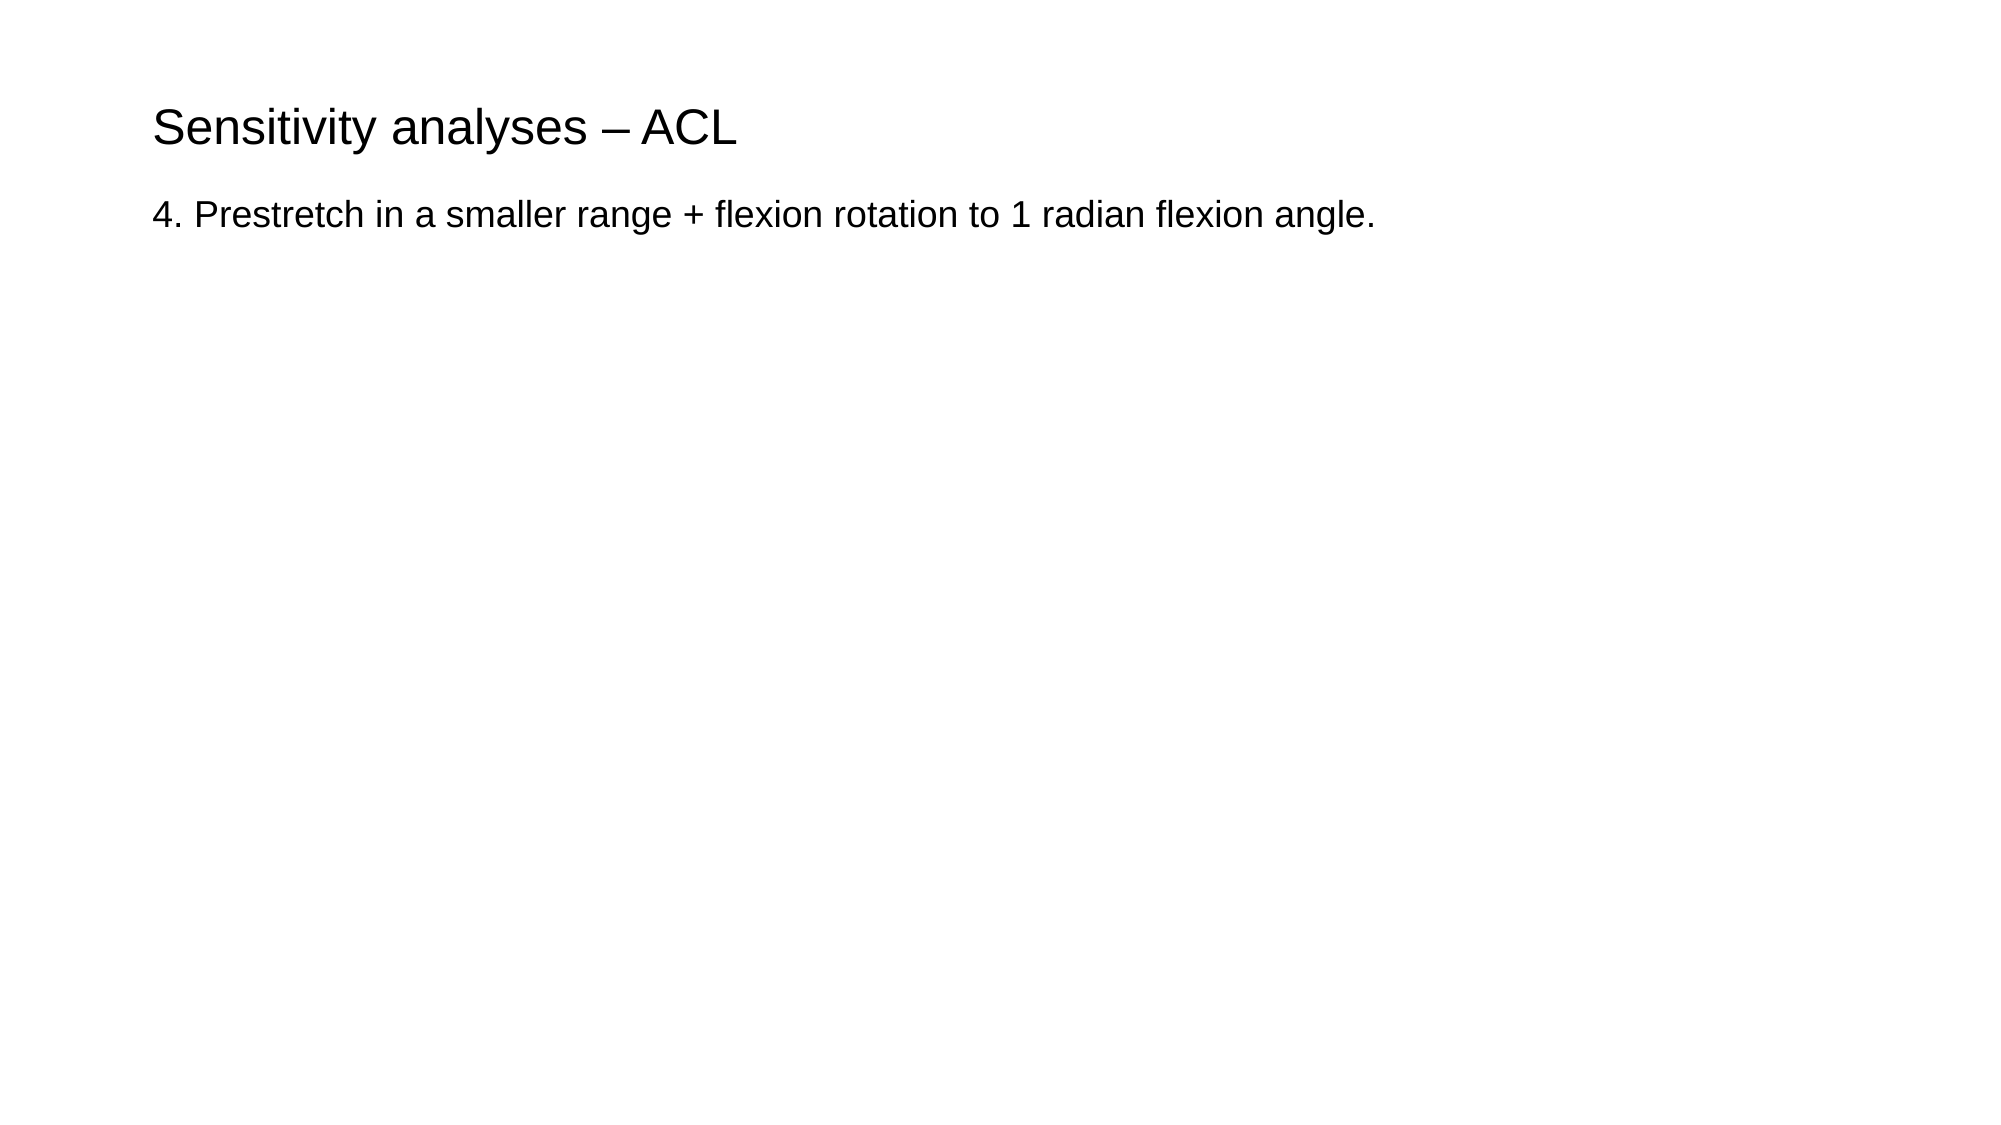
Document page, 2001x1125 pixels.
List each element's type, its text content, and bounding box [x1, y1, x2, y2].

title Sensitivity analyses – ACL 4. Prestretch in a smaller range + flexion rotation to 1 radian flexion angle. [137, 59, 1863, 278]
